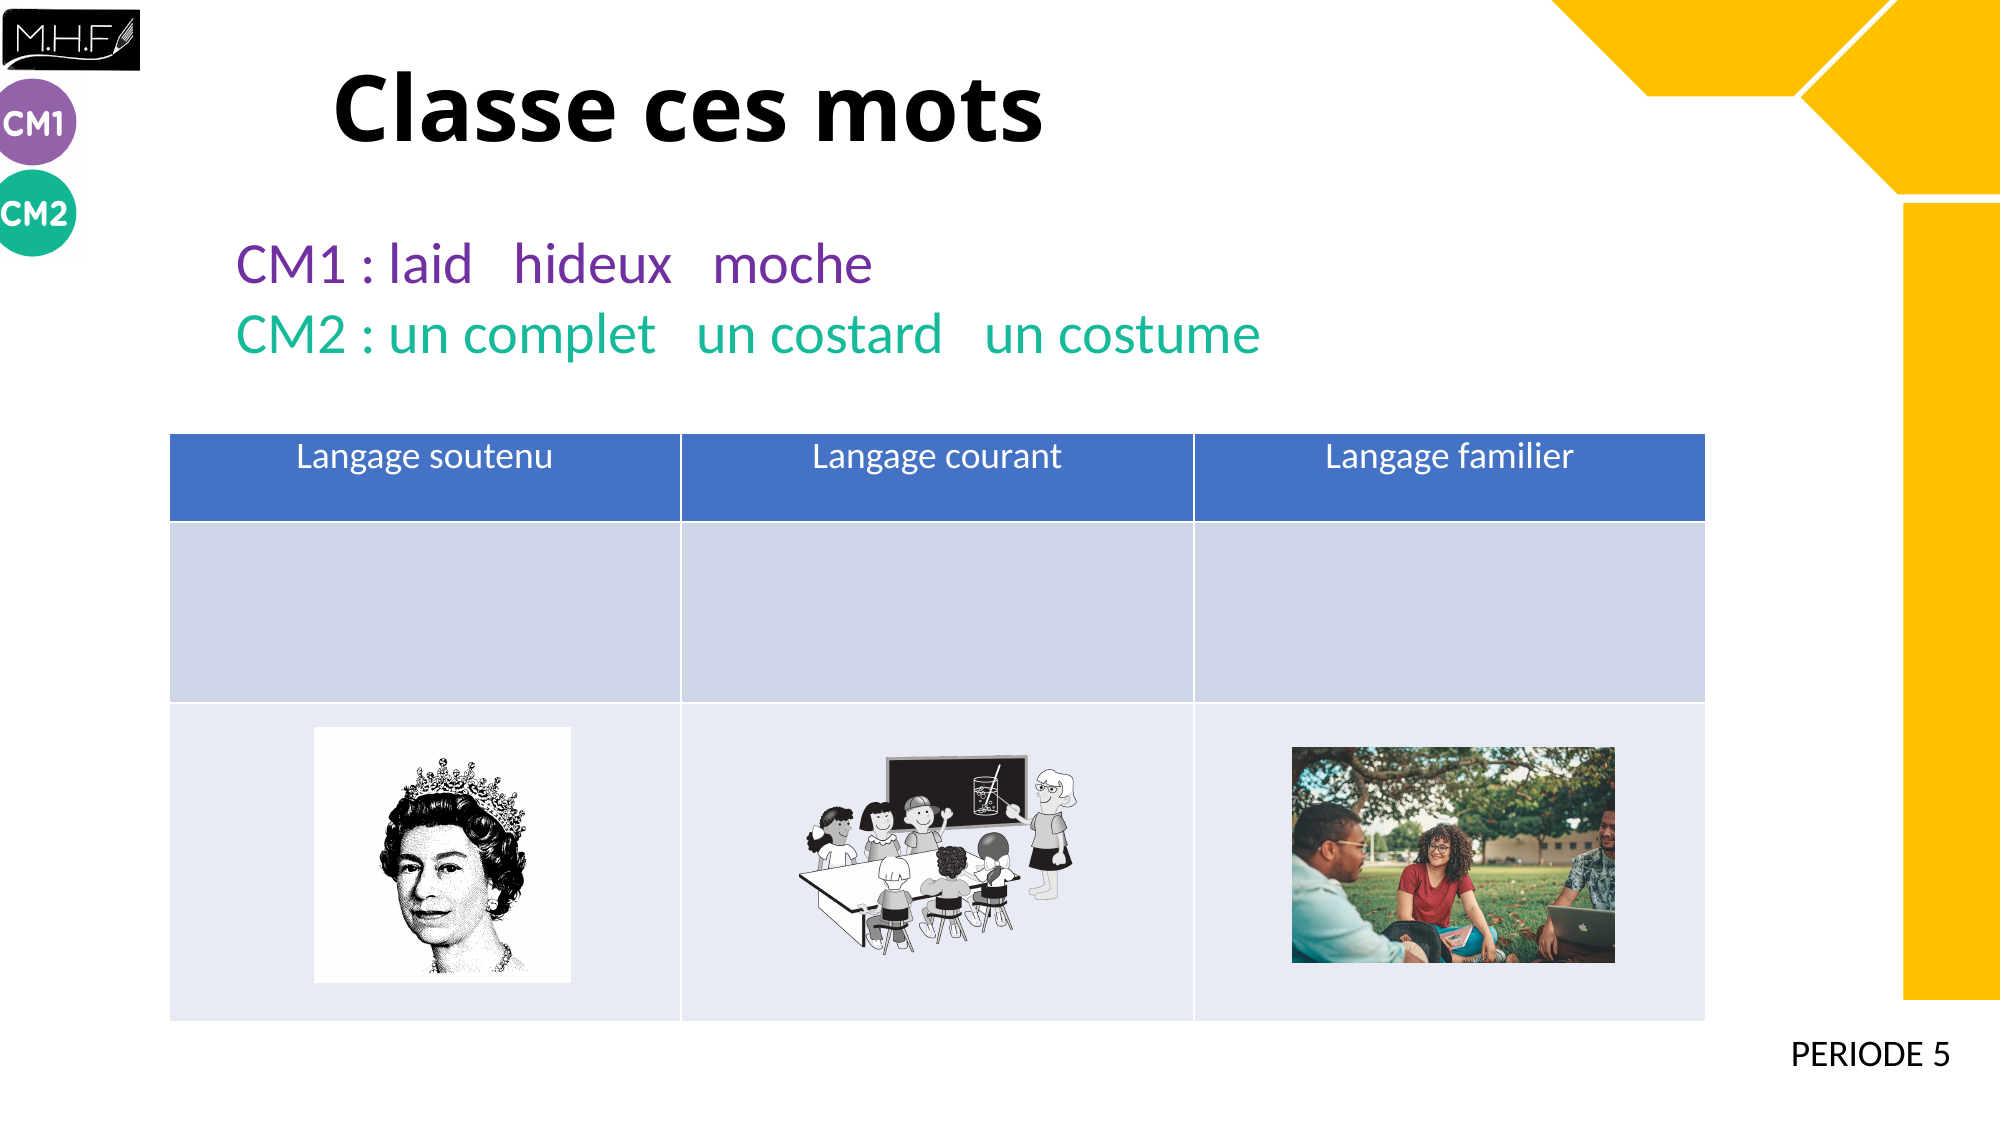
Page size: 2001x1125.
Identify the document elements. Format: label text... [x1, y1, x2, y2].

picture [799, 755, 1077, 955]
text_box [1902, 202, 2000, 1001]
table_cell [170, 704, 680, 1021]
table_header Langage familier [1195, 434, 1705, 521]
table_header Langage soutenu [170, 434, 680, 521]
text_box CM1 : laid hideux moche CM2 : un complet un costard un costume [222, 218, 1293, 373]
table_cell [170, 523, 680, 702]
picture [0, 7, 140, 259]
text_box [1799, 0, 2000, 196]
table_cell [1195, 523, 1705, 702]
picture [1292, 747, 1616, 963]
table_cell [682, 523, 1193, 702]
title Classe ces mots [316, 3, 1863, 221]
table_header Langage courant [682, 434, 1193, 521]
picture [314, 727, 571, 983]
text_box PERIODE 5 [1362, 1021, 1967, 1082]
table_cell [682, 704, 1193, 1021]
table_cell [1195, 704, 1705, 1021]
text_box [1549, 0, 1892, 98]
